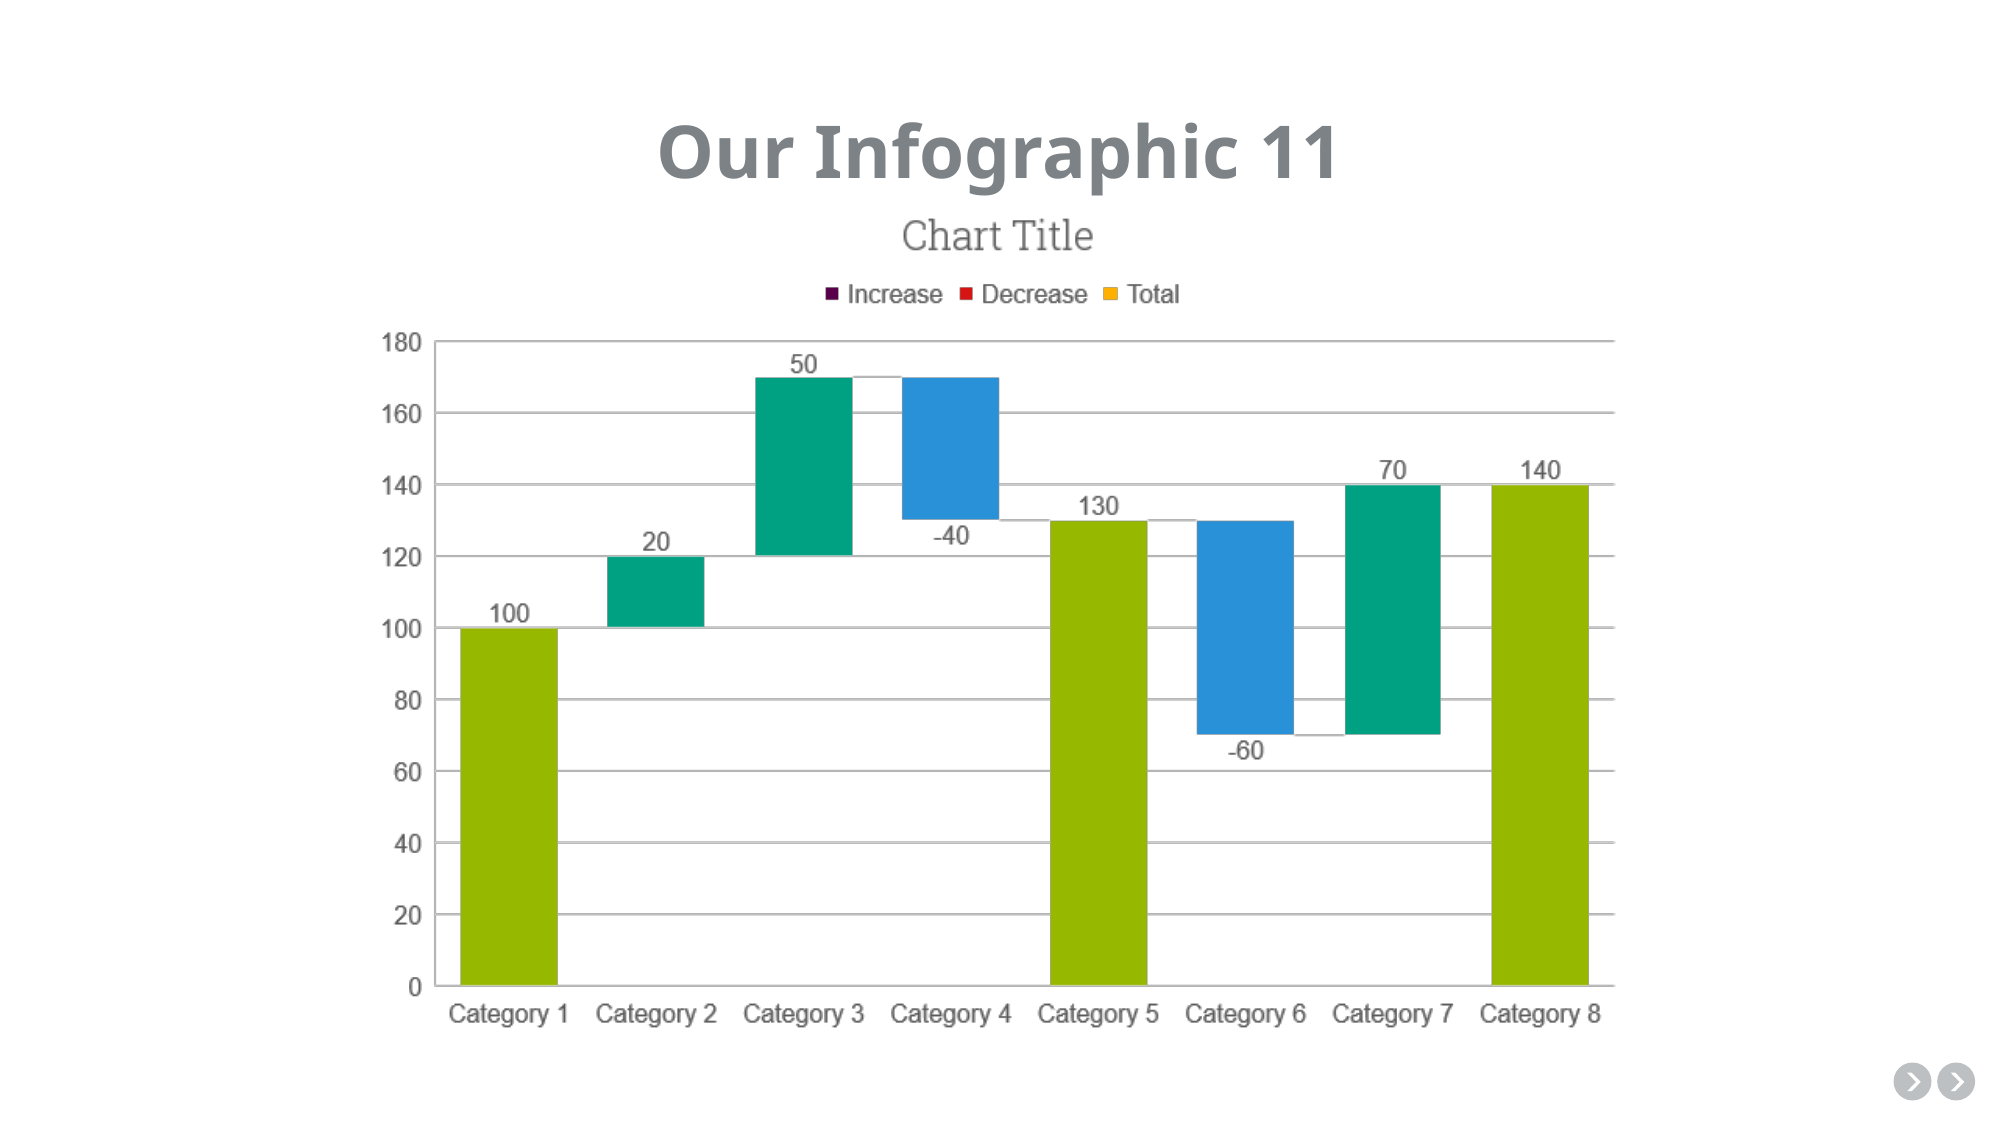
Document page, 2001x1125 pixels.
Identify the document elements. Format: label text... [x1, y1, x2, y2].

text_box Our Infographic 11 [641, 98, 1359, 201]
picture [369, 202, 1631, 1043]
